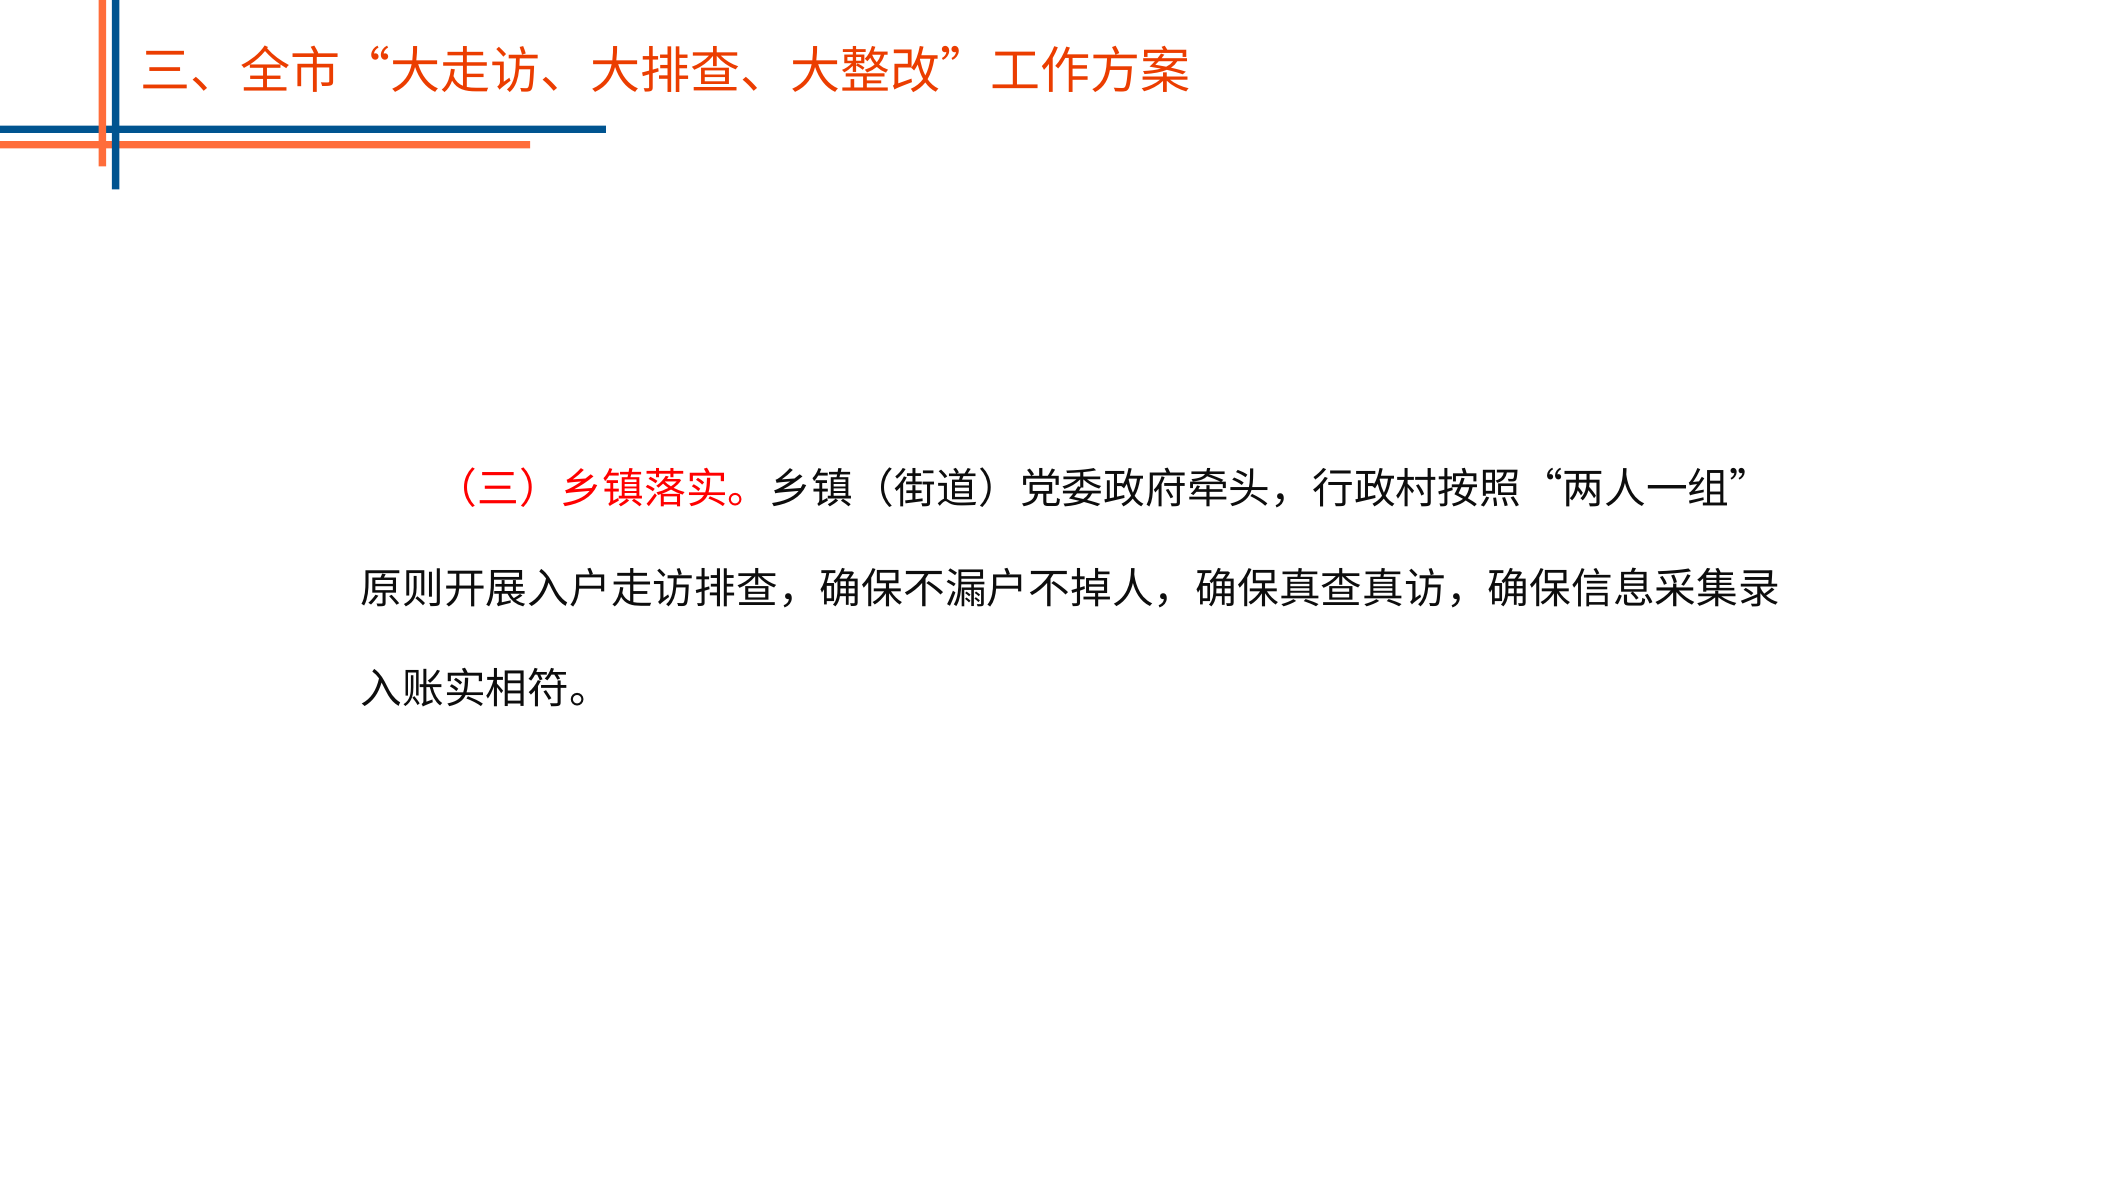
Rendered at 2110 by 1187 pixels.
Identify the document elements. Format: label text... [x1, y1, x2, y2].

text_box （三）乡镇落实。乡镇（街道）党委政府牵头，行政村按照“两人一组”原则开展入户走访排查，确保不漏户不掉人，确保真查真访，确保信息采集录入账实相符。 [345, 403, 1820, 719]
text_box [0, 0, 1457, 190]
